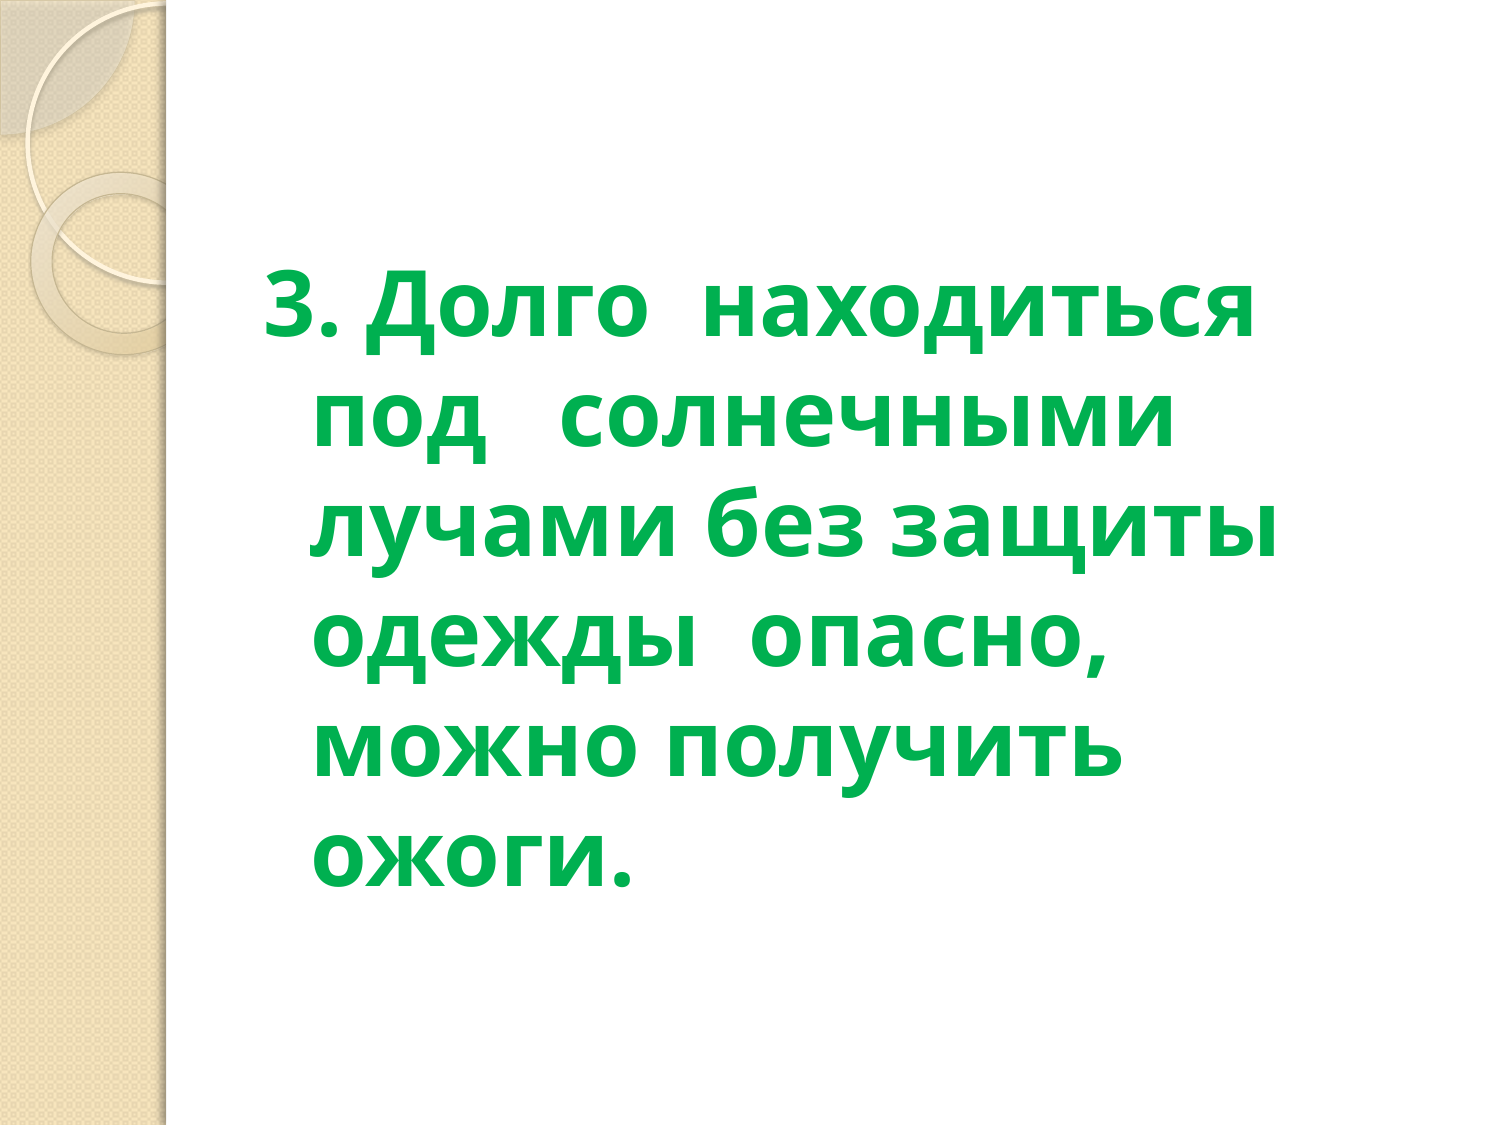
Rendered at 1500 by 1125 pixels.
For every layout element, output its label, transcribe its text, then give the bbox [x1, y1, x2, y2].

list 3. Долго находиться под солнечными лучами без защиты одежды опасно, можно получить ожоги. [235, 237, 1466, 1025]
